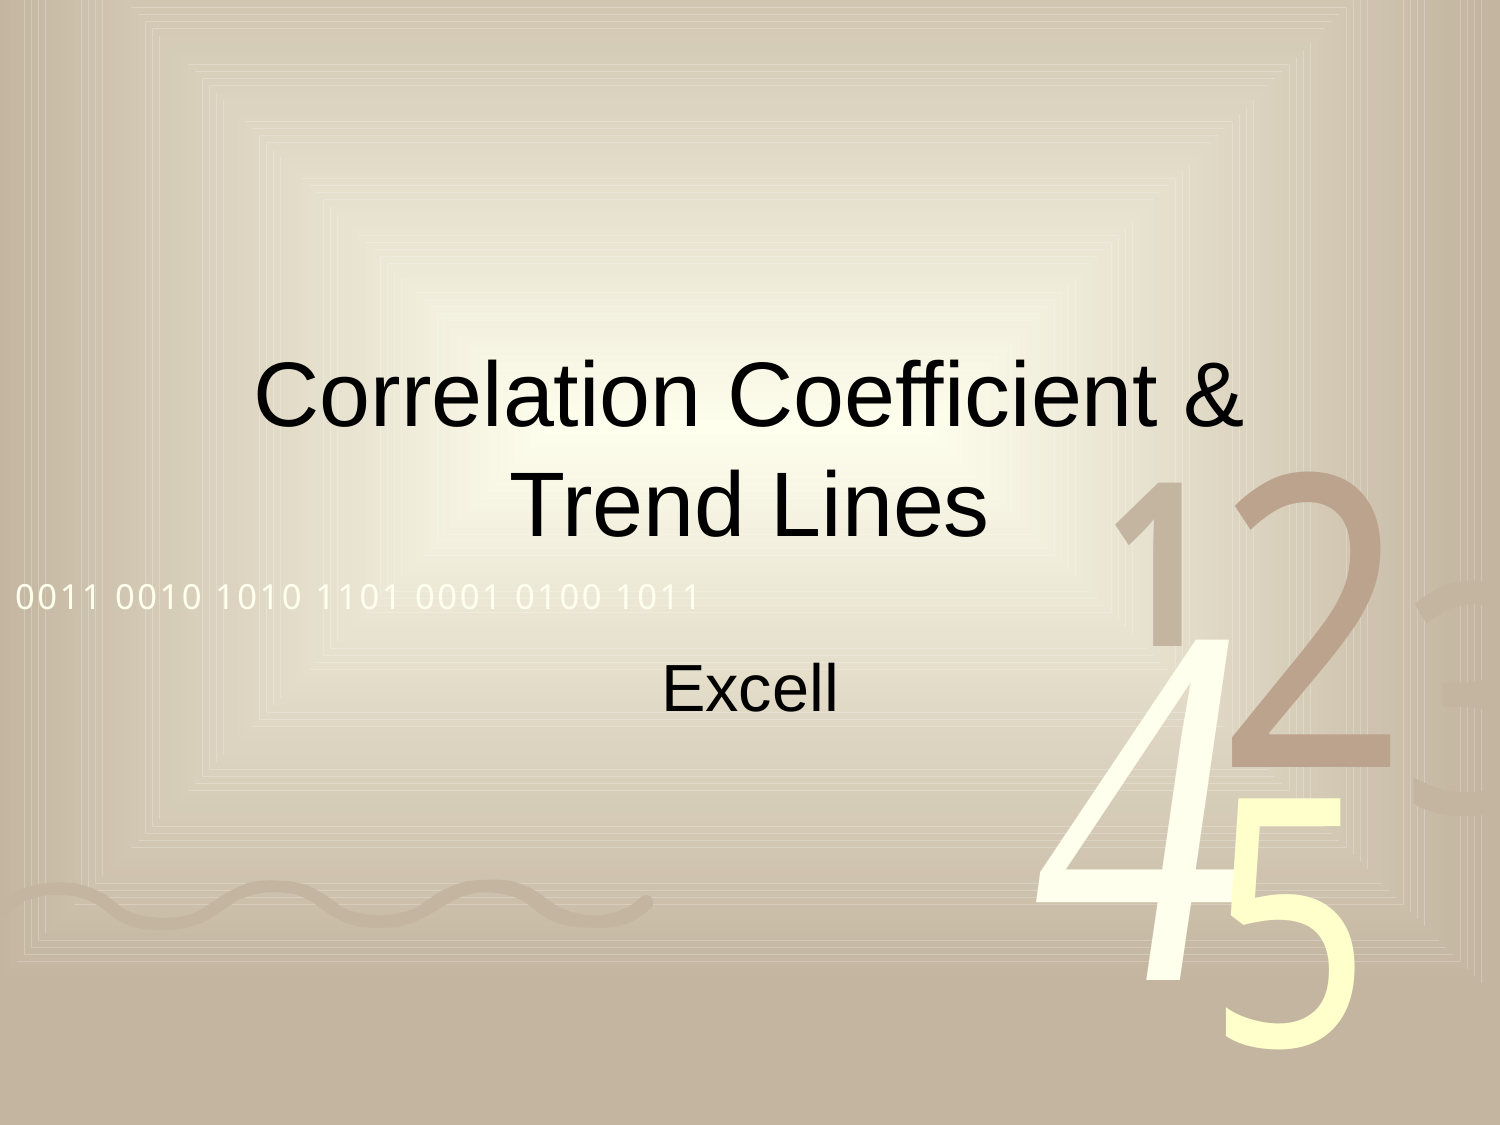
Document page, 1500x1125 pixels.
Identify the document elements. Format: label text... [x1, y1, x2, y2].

subtitle Excell [225, 637, 1275, 925]
title Correlation Coefficient & Trend Lines [112, 324, 1388, 563]
